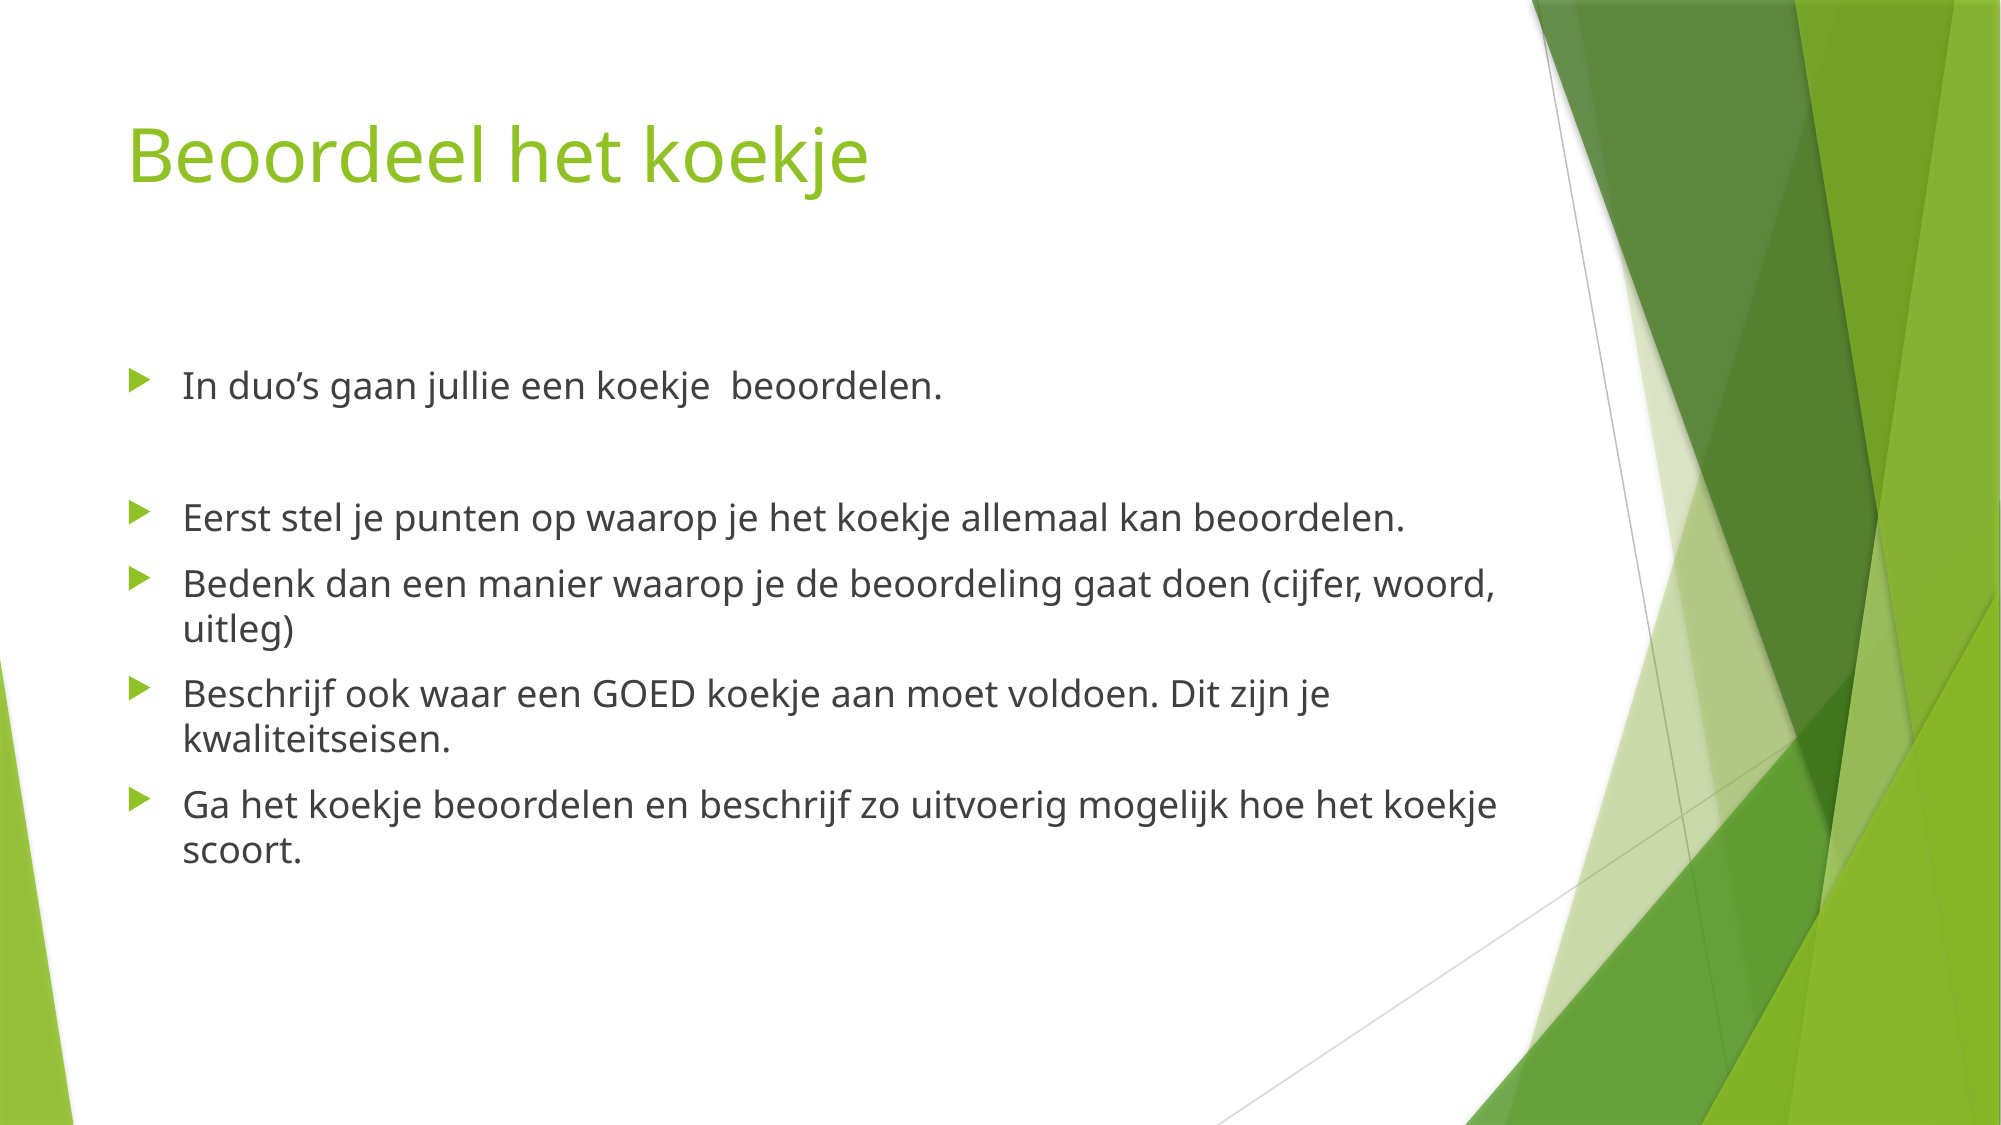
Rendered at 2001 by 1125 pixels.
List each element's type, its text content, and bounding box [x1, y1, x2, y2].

list In duo’s gaan jullie een koekje beoordelen. Eerst stel je punten op waarop je het koekje allemaal kan beoordelen. Bedenk dan een manier waarop je de beoordeling gaat doen (cijfer, woord, uitleg) Beschrijf ook waar een GOED koekje aan moet voldoen. Dit zijn je kwaliteitseisen. Ga het koekje beoordelen en beschrijf zo uitvoerig mogelijk hoe het koekje scoort. [111, 354, 1522, 992]
title Beoordeel het koekje [111, 99, 1522, 317]
